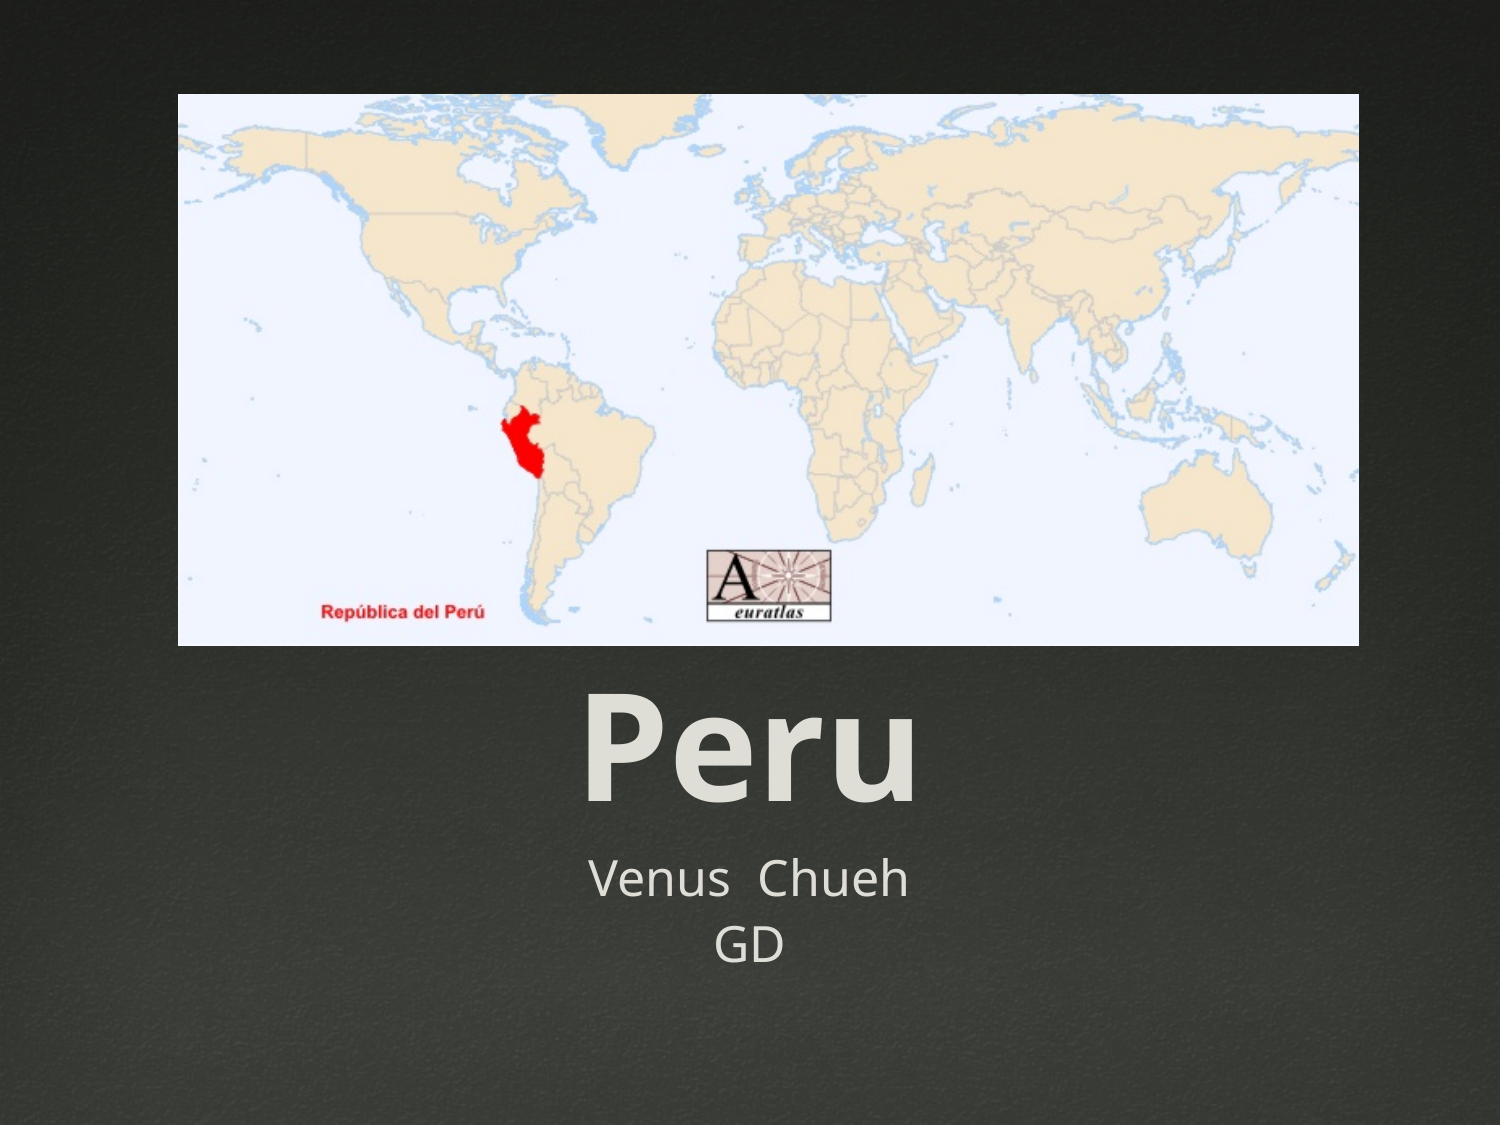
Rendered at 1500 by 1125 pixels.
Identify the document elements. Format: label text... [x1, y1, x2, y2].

subtitle Venus Chueh GD [112, 838, 1387, 1016]
title Peru [112, 667, 1388, 839]
picture [177, 93, 1360, 647]
